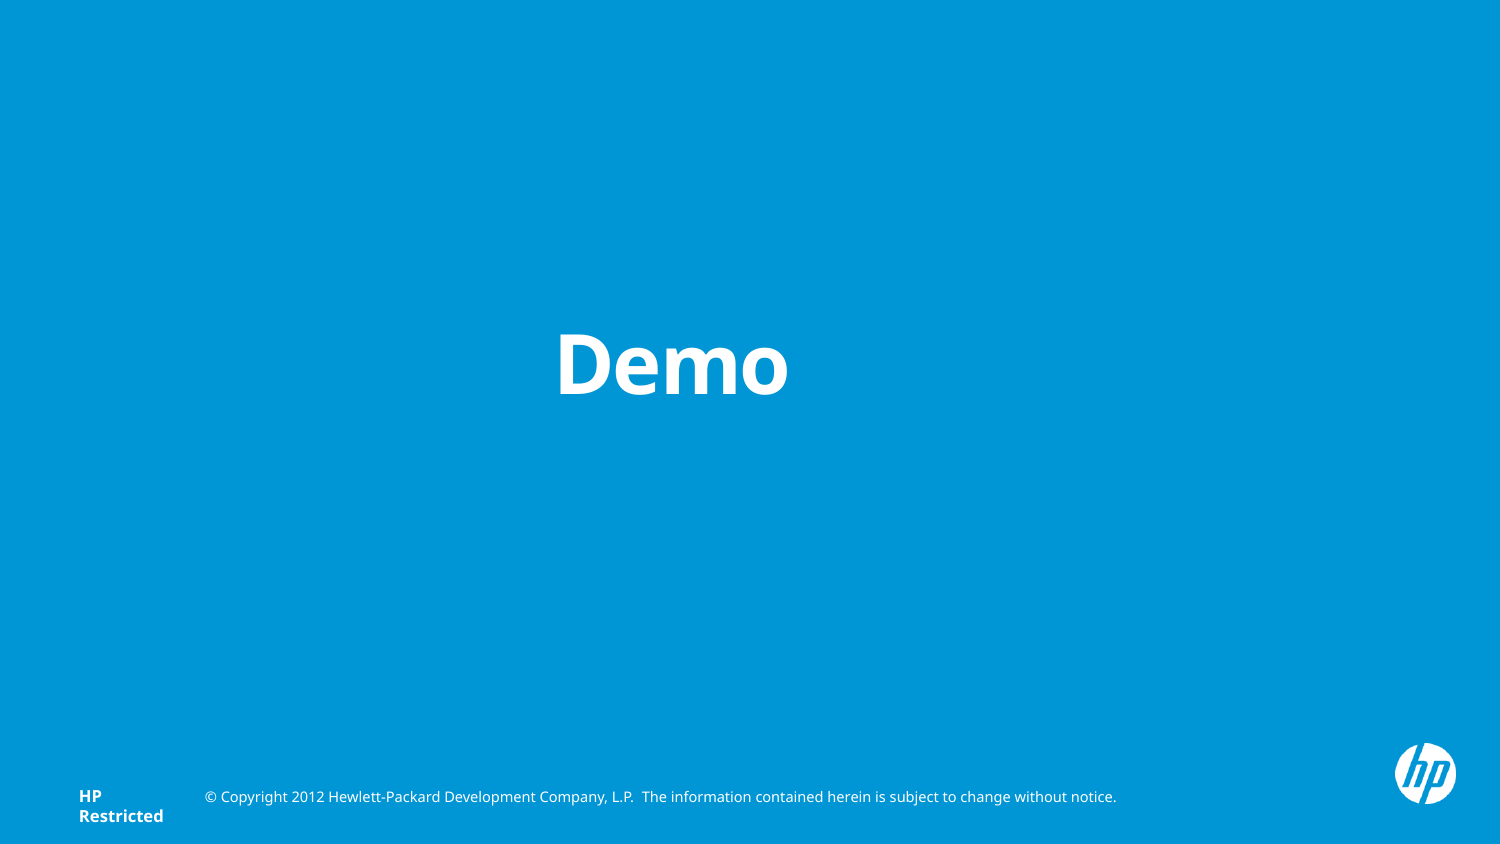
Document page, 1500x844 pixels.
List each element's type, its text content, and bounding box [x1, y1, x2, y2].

title Demo [80, 202, 1265, 532]
picture [1396, 744, 1455, 803]
picture [1434, 765, 1443, 783]
